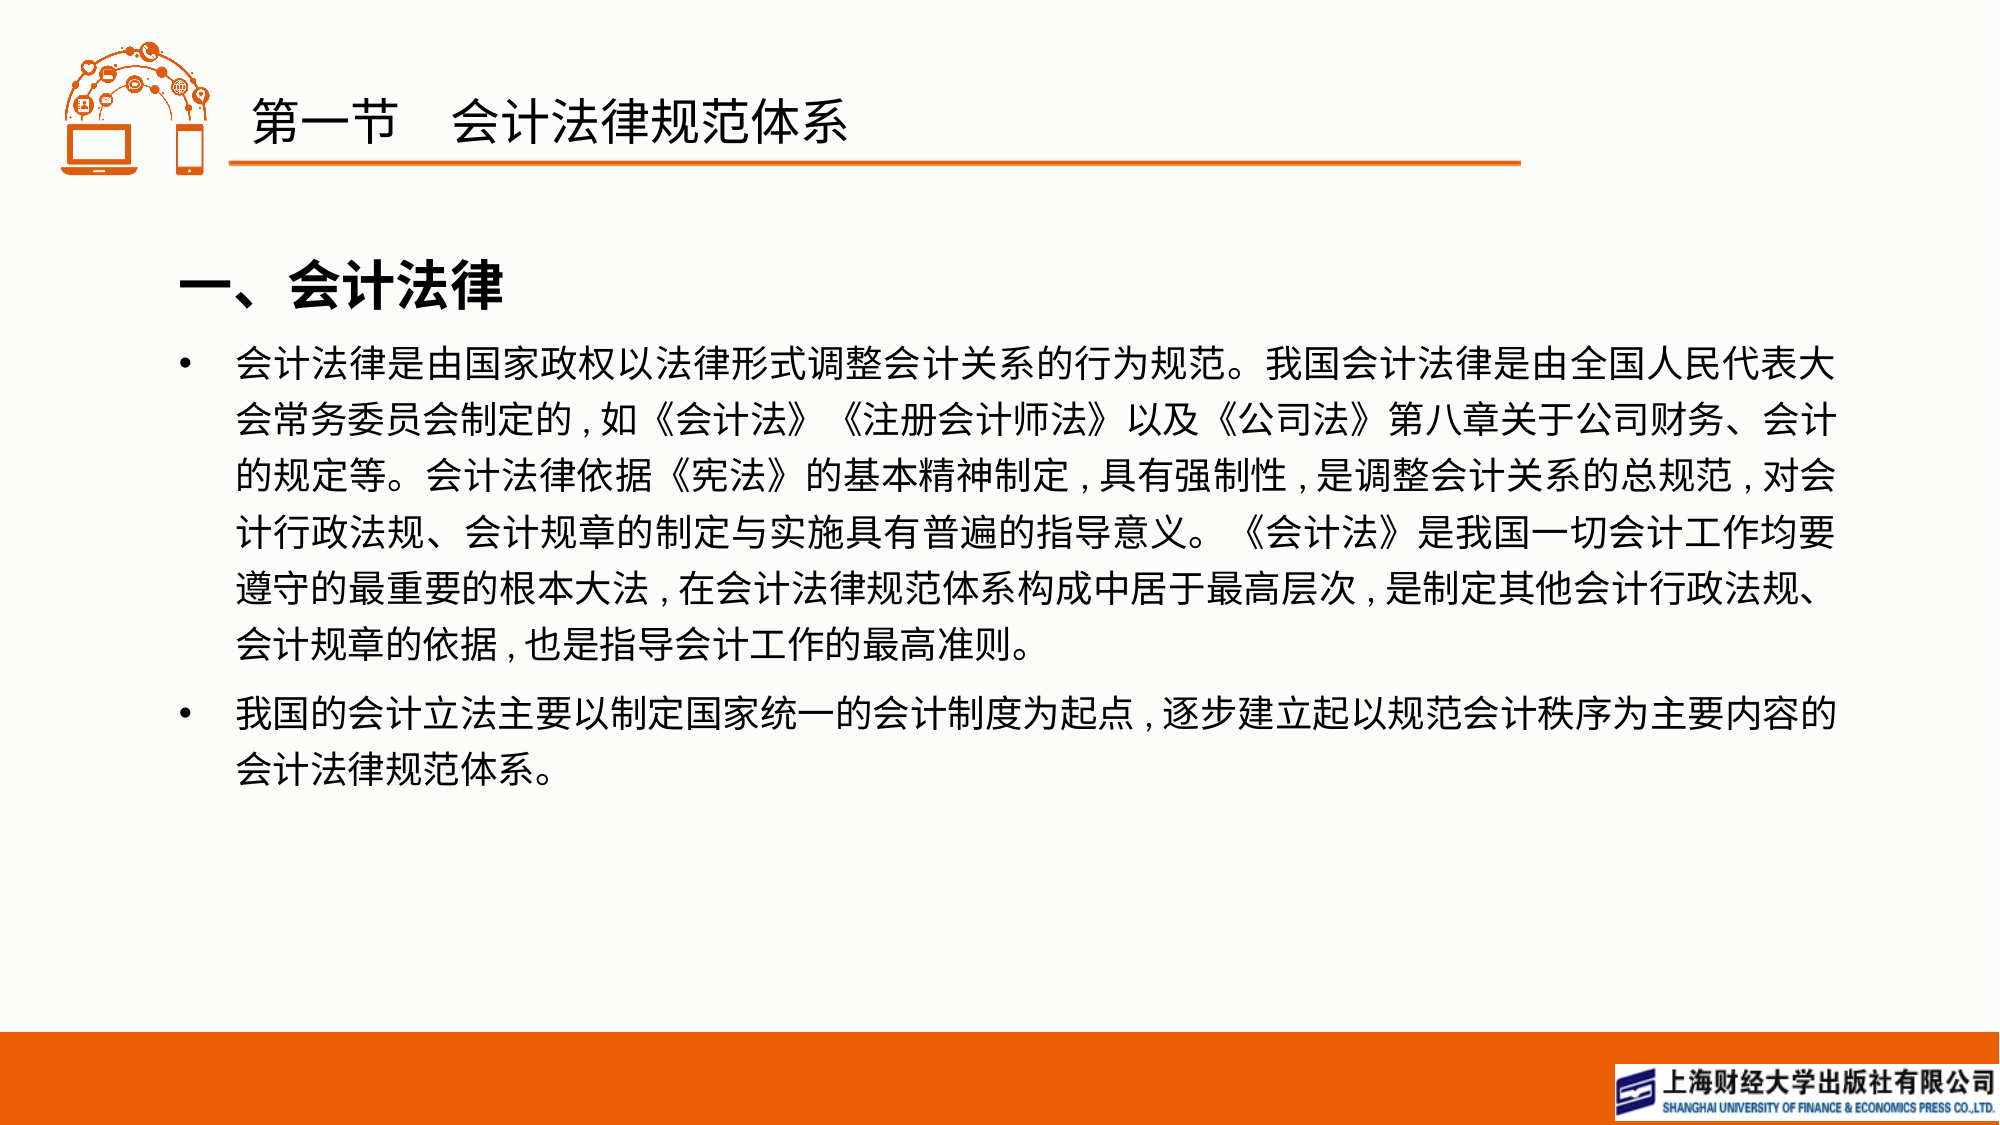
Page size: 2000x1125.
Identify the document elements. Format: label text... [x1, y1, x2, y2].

list 一、会计法律 会计法律是由国家政权以法律形式调整会计关系的行为规范。我国会计法律是由全国人民代表大会常务委员会制定的,如《会计法》《注册会计师法》以及《公司法》第八章关于公司财务、会计的规定等。会计法律依据《宪法》的基本精神制定,具有强制性,是调整会计关系的总规范,对会计行政法规、会计规章的制定与实施具有普遍的指导意义。《会计法》是我国一切会计工作均要遵守的最重要的根本大法,在会计法律规范体系构成中居于最高层次,是制定其他会计行政法规、会计规章的依据,也是指导会计工作的最高准则。 我国的会计立法主要以制定国家统一的会计制度为起点,逐步建立起以规范会计秩序为主要内容的会计法律规范体系。 [163, 227, 1853, 1049]
title 第一节 会计法律规范体系 [235, 82, 1605, 189]
picture [0, 0, 2000, 1125]
